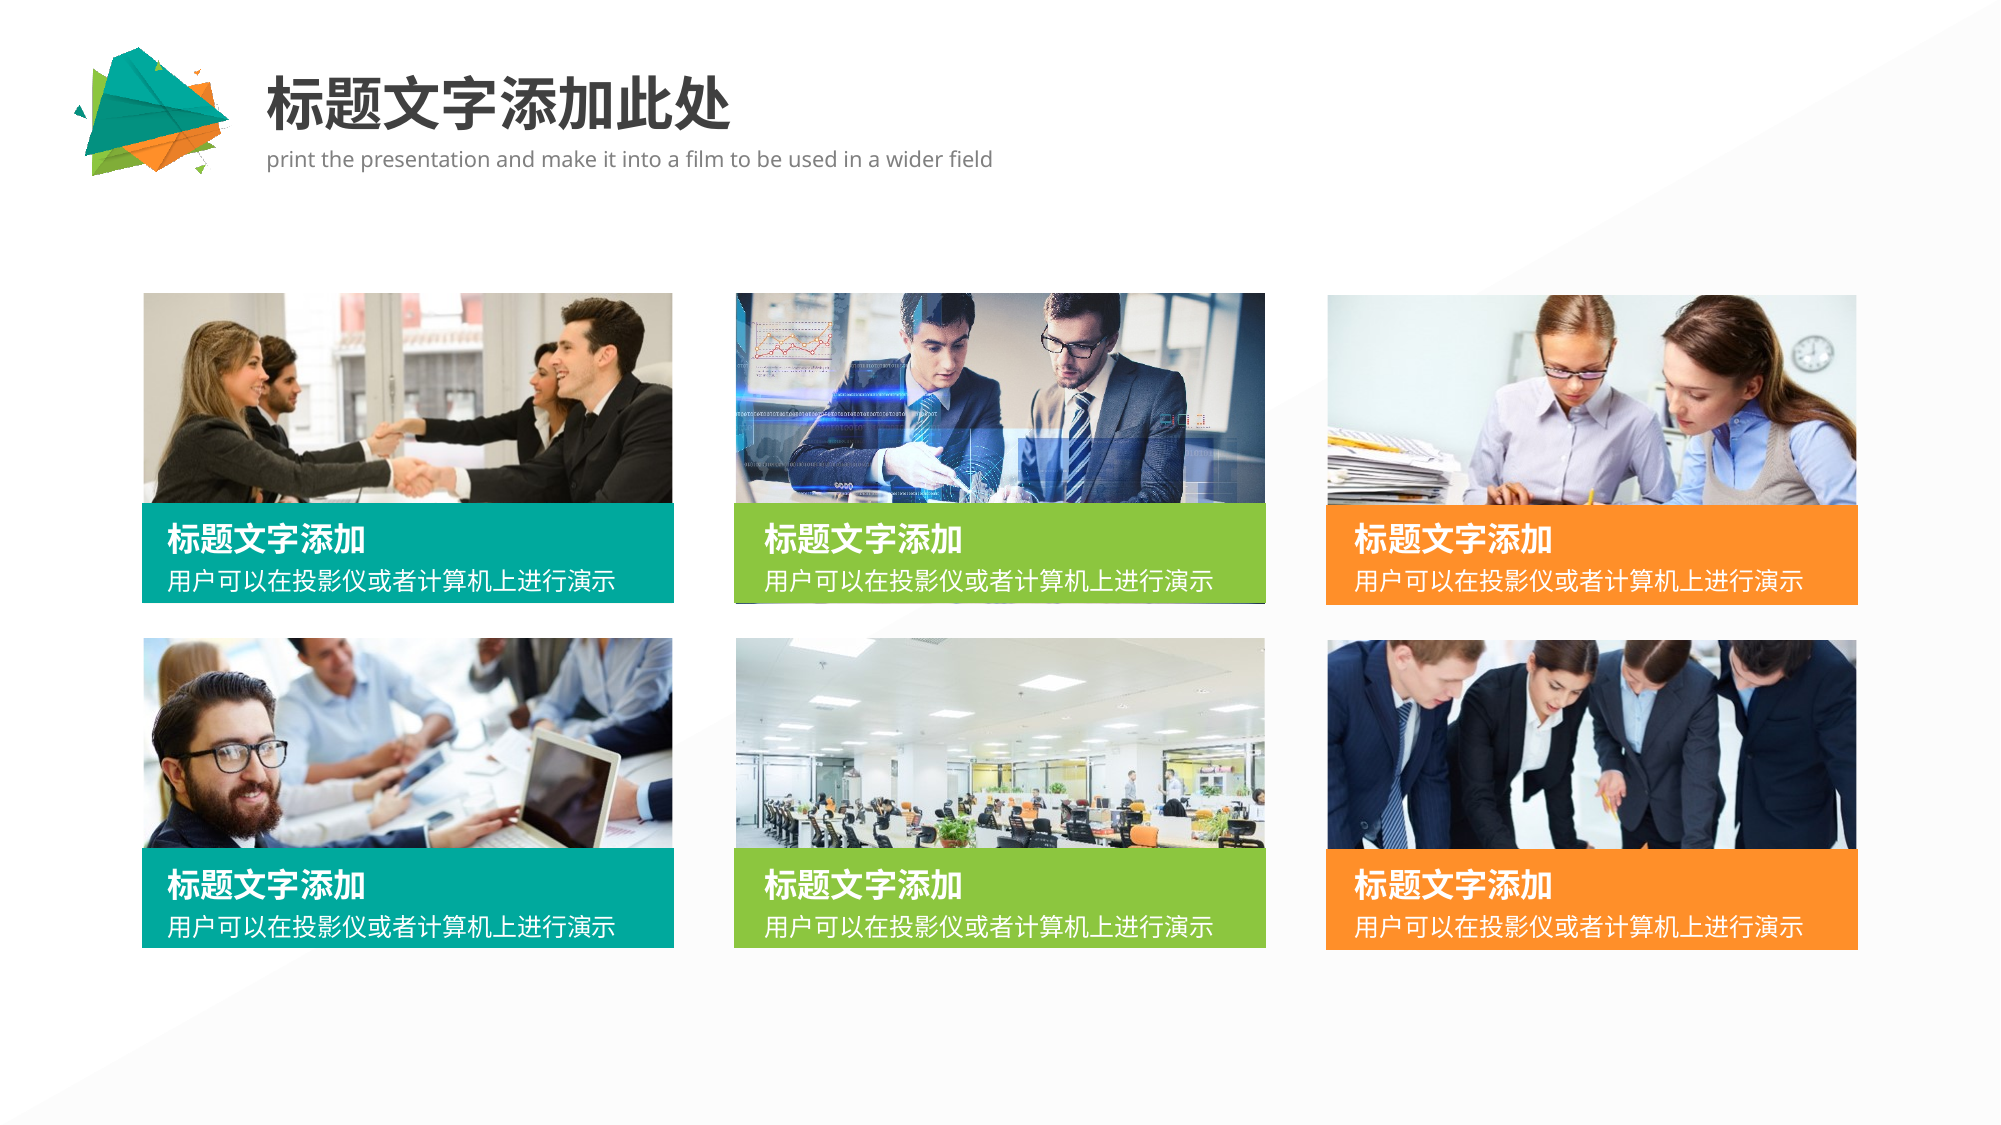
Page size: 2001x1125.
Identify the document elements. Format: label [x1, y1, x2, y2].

text_box [251, 59, 1054, 178]
text_box [1339, 502, 1846, 601]
text_box [749, 502, 1256, 601]
text_box [1339, 849, 1846, 947]
picture [0, 0, 2000, 1125]
text_box [152, 502, 658, 601]
text_box [749, 849, 1256, 947]
text_box [152, 849, 658, 947]
